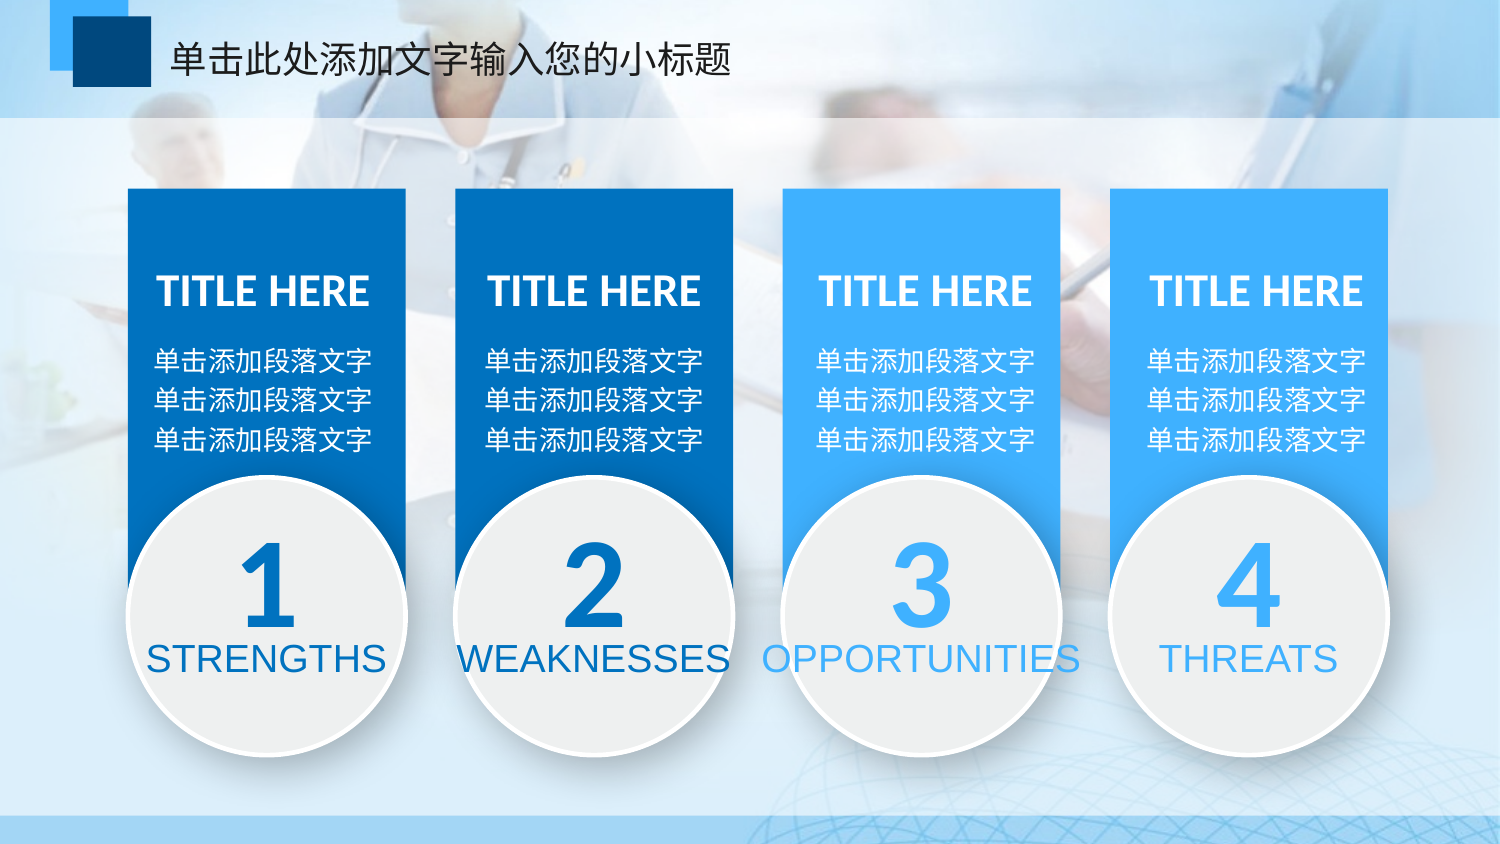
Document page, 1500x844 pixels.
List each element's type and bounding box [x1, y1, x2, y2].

text_box [1109, 477, 1388, 756]
picture [0, 0, 1500, 118]
text_box [454, 477, 734, 756]
text_box [127, 477, 406, 756]
picture [0, 816, 1500, 844]
text_box [127, 188, 423, 700]
text_box [777, 477, 1066, 756]
text_box [1109, 188, 1416, 700]
text_box [454, 188, 754, 700]
text_box [782, 188, 1085, 700]
